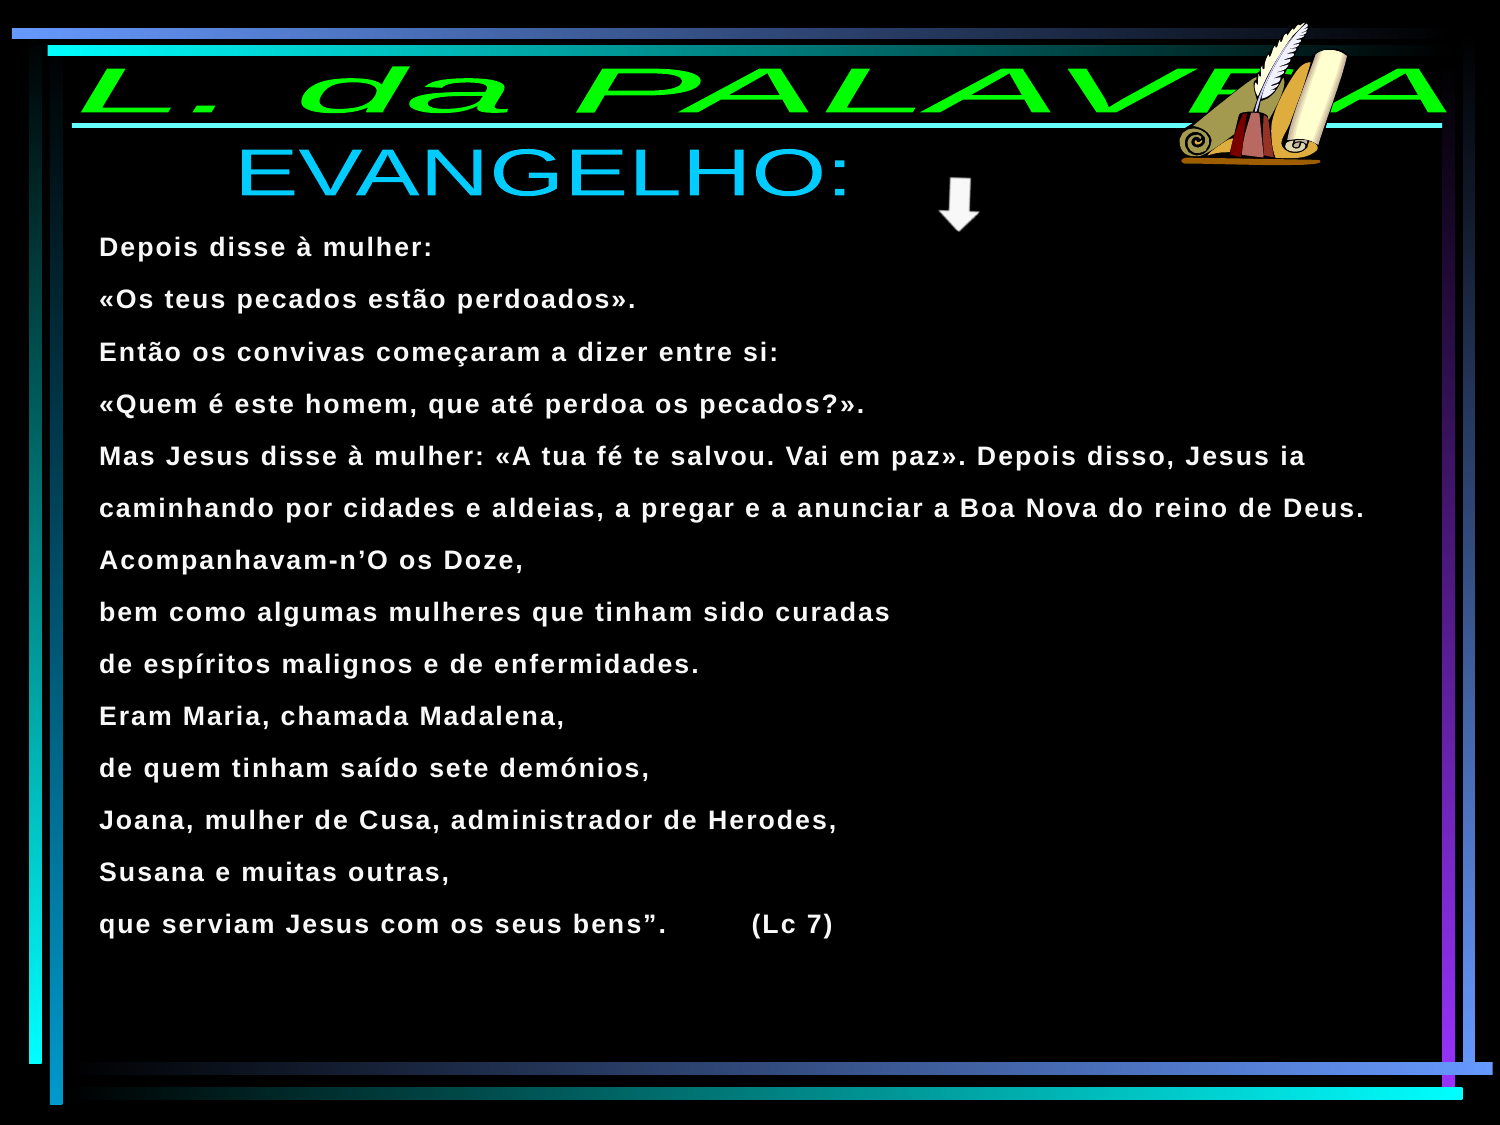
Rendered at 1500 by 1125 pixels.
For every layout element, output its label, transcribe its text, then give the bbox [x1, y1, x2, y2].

text_box Depois disse à mulher: «Os teus pecados estão perdoados». Então os convivas começaram a dizer entre si: «Quem é este homem, que até perdoa os pecados?». Mas Jesus disse à mulher: «A tua fé te salvou. Vai em paz». Depois disso, Jesus ia caminhando por cidades e aldeias, a pregar e a anunciar a Boa Nova do reino de Deus. Acompanhavam-n’O os Doze, bem como algumas mulheres que tinham sido curadas de espíritos malignos e de enfermidades. Eram Maria, chamada Madalena, de quem tinham saído sete demónios, Joana, mulher de Cusa, administrador de Herodes, Susana e muitas outras, que serviam Jesus com os seus bens”. (Lc 7) [84, 220, 1471, 1069]
picture [1174, 18, 1354, 168]
picture [926, 166, 994, 236]
